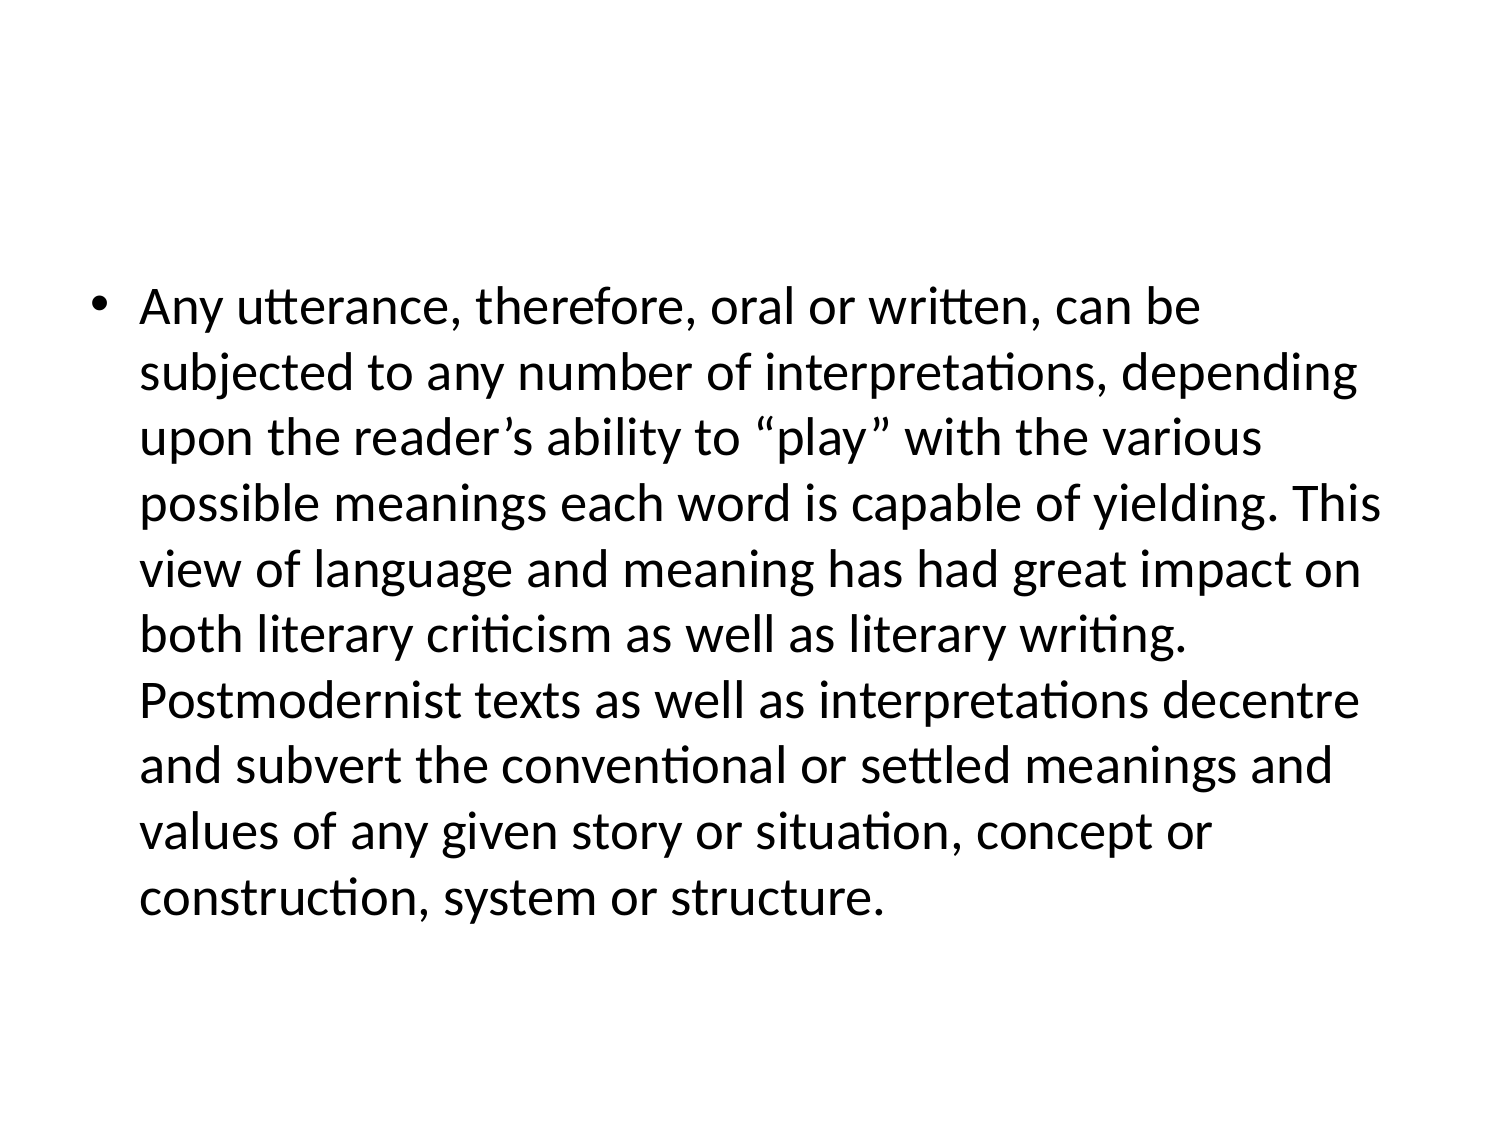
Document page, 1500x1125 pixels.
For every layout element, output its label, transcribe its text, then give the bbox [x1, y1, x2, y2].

list Any utterance, therefore, oral or written, can be subjected to any number of interpretations, depending upon the reader’s ability to “play” with the various possible meanings each word is capable of yielding. This view of language and meaning has had great impact on both literary criticism as well as literary writing. Postmodernist texts as well as interpretations decentre and subvert the conventional or settled meanings and values of any given story or situation, concept or construction, system or structure. [75, 262, 1425, 1005]
